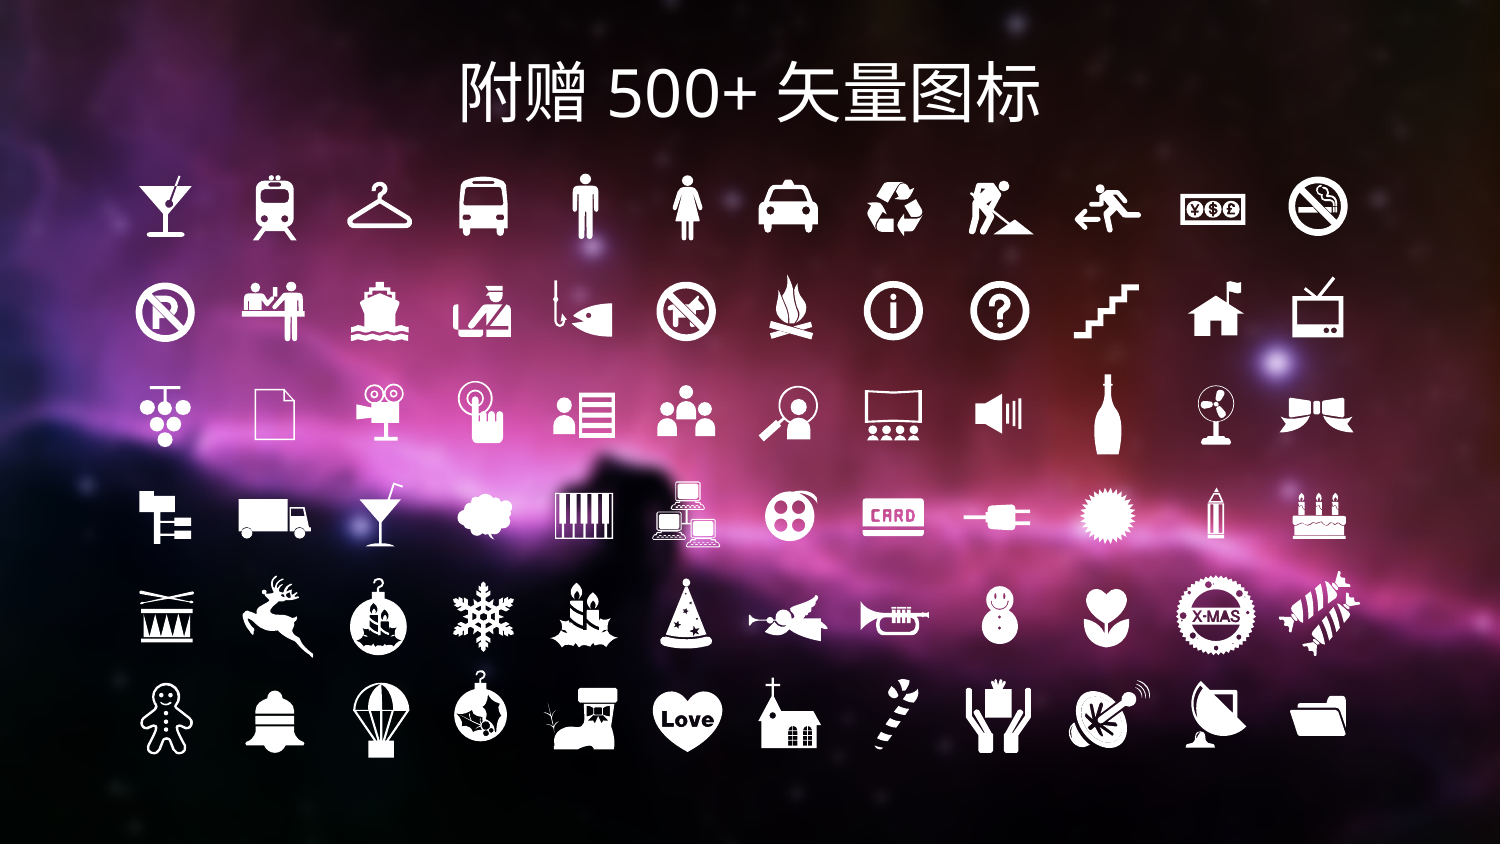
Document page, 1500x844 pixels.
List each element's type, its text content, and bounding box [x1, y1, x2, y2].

text_box [893, 705, 910, 716]
text_box [775, 289, 789, 324]
text_box [1083, 588, 1130, 648]
text_box [1332, 492, 1338, 501]
text_box [353, 682, 410, 758]
text_box [471, 396, 504, 444]
text_box [160, 701, 172, 706]
text_box [149, 416, 165, 432]
text_box [241, 311, 284, 317]
text_box [895, 425, 905, 435]
text_box [570, 600, 583, 613]
text_box [241, 528, 253, 539]
text_box [466, 389, 484, 407]
text_box [1187, 281, 1245, 336]
text_box [908, 511, 913, 520]
text_box [1291, 613, 1298, 621]
text_box [570, 608, 583, 626]
text_box [769, 321, 813, 340]
text_box [1316, 184, 1335, 207]
text_box [656, 281, 716, 342]
text_box [139, 399, 155, 415]
text_box [672, 186, 703, 241]
text_box [370, 390, 379, 399]
text_box [862, 498, 924, 527]
text_box [255, 715, 295, 725]
text_box [909, 425, 919, 435]
text_box [1292, 535, 1346, 539]
text_box [579, 392, 615, 438]
text_box [787, 423, 811, 440]
text_box [758, 179, 818, 233]
text_box [874, 745, 884, 750]
text_box [1325, 207, 1332, 213]
text_box [453, 581, 514, 652]
text_box [685, 295, 705, 315]
text_box [790, 398, 807, 416]
text_box [1331, 506, 1339, 515]
text_box [152, 305, 166, 329]
text_box [457, 380, 493, 416]
text_box [890, 293, 897, 300]
text_box [1311, 624, 1325, 645]
text_box [1175, 575, 1256, 656]
text_box [1094, 374, 1122, 455]
text_box [286, 281, 297, 292]
text_box [1290, 709, 1346, 736]
text_box [1322, 186, 1338, 207]
text_box [682, 578, 691, 587]
text_box [670, 481, 721, 548]
text_box [1073, 284, 1139, 339]
text_box [579, 173, 592, 185]
text_box [553, 703, 615, 750]
text_box [985, 678, 1012, 718]
text_box [543, 702, 559, 733]
text_box [1305, 591, 1314, 620]
text_box [1068, 722, 1090, 748]
text_box [1191, 680, 1247, 736]
text_box [907, 435, 920, 441]
text_box [389, 389, 398, 398]
text_box [863, 280, 923, 341]
text_box [1222, 200, 1240, 218]
text_box [272, 287, 278, 297]
text_box [485, 285, 503, 291]
text_box [1204, 200, 1222, 218]
text_box [1331, 582, 1339, 591]
text_box [1323, 415, 1354, 433]
text_box [1003, 687, 1031, 753]
text_box [1298, 506, 1305, 515]
text_box [255, 690, 295, 714]
text_box [748, 595, 828, 642]
text_box [1331, 501, 1339, 510]
text_box [1082, 697, 1122, 742]
text_box [154, 295, 178, 316]
text_box [350, 333, 409, 342]
text_box [459, 176, 508, 236]
text_box [758, 677, 822, 749]
text_box [862, 530, 924, 537]
text_box [578, 687, 618, 703]
text_box [888, 686, 899, 699]
text_box [963, 504, 1031, 531]
text_box [139, 491, 192, 544]
text_box [140, 682, 193, 755]
text_box [876, 218, 894, 232]
text_box [1012, 400, 1016, 427]
text_box [1006, 403, 1010, 424]
text_box [1197, 385, 1235, 445]
text_box [1294, 522, 1345, 536]
text_box [770, 330, 790, 339]
text_box 附赠500+矢量图标 [417, 43, 1083, 139]
text_box [890, 302, 897, 328]
text_box [965, 687, 994, 753]
text_box [174, 175, 181, 187]
text_box [1185, 731, 1215, 748]
text_box [1345, 592, 1361, 607]
text_box [1322, 397, 1345, 418]
text_box [667, 304, 686, 328]
text_box [1288, 176, 1348, 236]
text_box [679, 385, 694, 399]
text_box [1315, 583, 1324, 612]
text_box [894, 183, 915, 200]
text_box [1097, 692, 1137, 724]
text_box [1337, 603, 1351, 624]
text_box [166, 416, 182, 432]
text_box [1335, 571, 1351, 587]
picture [0, 0, 1500, 844]
text_box [652, 691, 723, 753]
text_box [975, 393, 1003, 434]
text_box [894, 435, 907, 441]
text_box [885, 717, 901, 728]
text_box [665, 586, 707, 638]
text_box [347, 181, 412, 229]
text_box [294, 527, 306, 539]
text_box [1288, 397, 1311, 418]
text_box [782, 274, 799, 324]
text_box [454, 670, 507, 742]
text_box [1297, 695, 1346, 728]
text_box [140, 598, 167, 605]
text_box [1321, 615, 1333, 641]
text_box [765, 490, 818, 542]
text_box [904, 199, 923, 217]
text_box [1313, 639, 1320, 645]
text_box [657, 418, 677, 437]
text_box [1315, 506, 1322, 515]
text_box [794, 283, 807, 323]
text_box [1208, 493, 1224, 503]
text_box [1298, 492, 1305, 501]
text_box [676, 401, 697, 420]
text_box [141, 608, 193, 614]
text_box [1278, 616, 1295, 633]
text_box [997, 321, 1004, 328]
text_box [1089, 190, 1142, 233]
text_box [897, 679, 910, 691]
text_box [1292, 515, 1346, 526]
text_box [587, 592, 599, 609]
text_box [143, 614, 191, 638]
text_box [252, 180, 297, 241]
text_box [486, 304, 511, 337]
text_box [238, 499, 288, 532]
text_box [141, 638, 193, 643]
text_box [175, 399, 191, 416]
text_box [1324, 580, 1338, 604]
text_box [880, 435, 893, 441]
text_box [882, 425, 891, 435]
text_box [1291, 599, 1304, 623]
text_box [1079, 487, 1136, 545]
text_box [1200, 400, 1213, 409]
text_box [570, 582, 583, 600]
text_box [681, 175, 694, 186]
text_box [758, 385, 818, 442]
text_box [553, 280, 567, 328]
text_box [867, 202, 887, 230]
text_box [897, 213, 923, 237]
text_box [1298, 207, 1318, 213]
text_box [1329, 606, 1340, 633]
text_box [876, 182, 904, 203]
text_box [350, 578, 407, 656]
text_box [660, 636, 712, 649]
text_box [1075, 691, 1127, 748]
text_box [1315, 501, 1322, 510]
text_box [877, 731, 893, 742]
text_box [902, 688, 919, 703]
text_box [242, 575, 314, 658]
text_box [1207, 534, 1225, 539]
text_box [1343, 604, 1350, 610]
text_box [1180, 193, 1246, 225]
text_box [981, 586, 1018, 644]
text_box [356, 383, 404, 441]
text_box [793, 321, 813, 330]
text_box [1074, 208, 1101, 230]
text_box [485, 292, 503, 303]
text_box [170, 591, 194, 598]
text_box [243, 282, 275, 310]
text_box [1215, 389, 1225, 402]
text_box [864, 390, 922, 423]
text_box [272, 292, 303, 342]
text_box [790, 417, 807, 423]
text_box [571, 303, 613, 337]
text_box [149, 386, 181, 416]
text_box [453, 304, 459, 330]
text_box [1298, 501, 1305, 510]
text_box [1279, 415, 1310, 433]
text_box [677, 483, 699, 499]
text_box [457, 493, 513, 540]
text_box [572, 185, 599, 240]
text_box [157, 432, 173, 448]
text_box [556, 397, 572, 414]
text_box [555, 492, 614, 539]
text_box [968, 180, 1034, 235]
text_box [689, 321, 695, 328]
text_box [359, 482, 404, 547]
text_box [988, 293, 1011, 320]
text_box [254, 388, 295, 441]
text_box [1216, 406, 1226, 418]
text_box [458, 329, 484, 337]
text_box [695, 418, 716, 437]
text_box [245, 726, 305, 753]
text_box [970, 280, 1030, 341]
text_box [289, 507, 311, 532]
text_box [1095, 184, 1105, 194]
text_box [652, 511, 687, 540]
text_box [135, 282, 195, 342]
text_box [549, 609, 619, 648]
text_box [1313, 400, 1321, 415]
text_box [468, 304, 503, 329]
text_box [139, 186, 192, 237]
text_box [1302, 642, 1317, 656]
text_box [692, 521, 714, 536]
text_box [697, 402, 712, 416]
text_box [1292, 276, 1344, 338]
text_box [1018, 398, 1022, 429]
text_box [867, 435, 879, 441]
text_box [860, 601, 929, 636]
text_box [868, 425, 878, 435]
text_box [139, 590, 194, 604]
text_box [658, 514, 680, 529]
text_box [351, 281, 409, 333]
text_box [1316, 492, 1322, 501]
text_box [553, 415, 576, 435]
text_box [660, 402, 675, 416]
text_box [1207, 503, 1225, 534]
text_box [1186, 200, 1204, 218]
